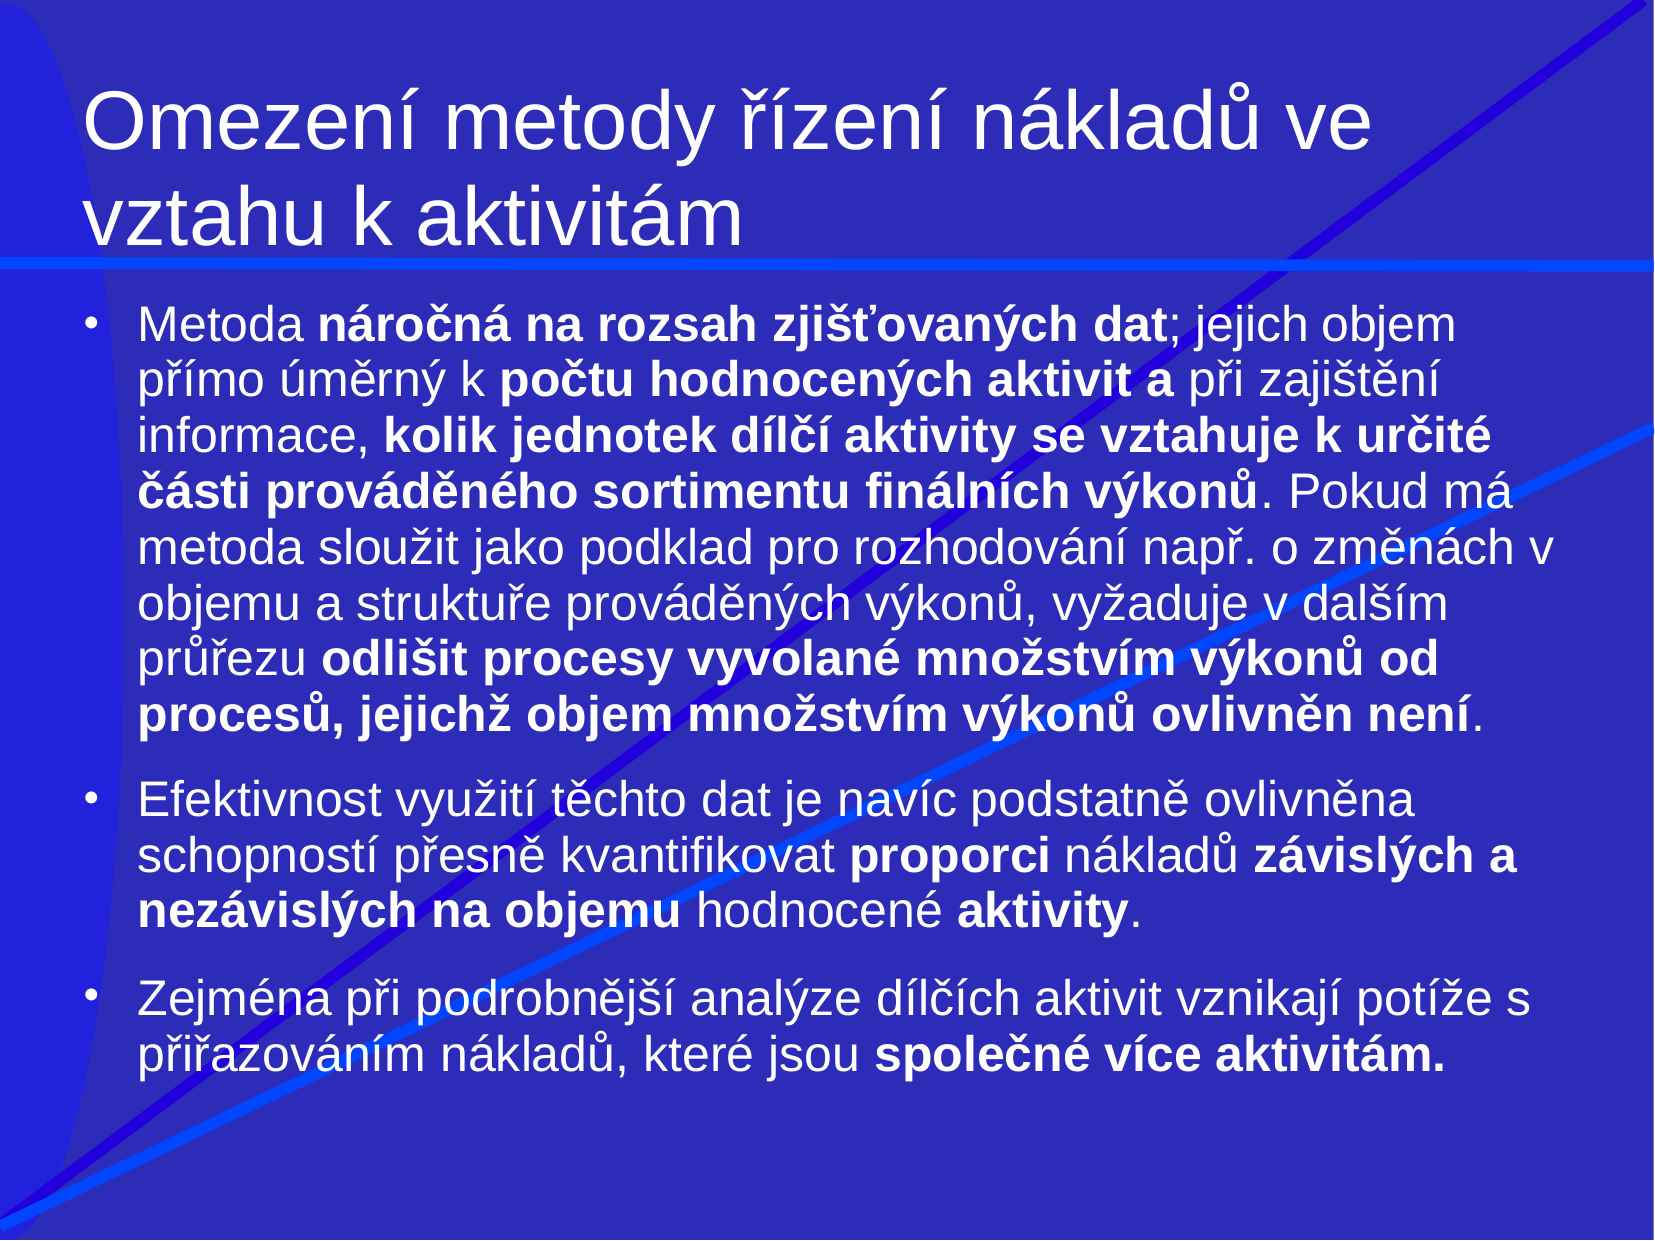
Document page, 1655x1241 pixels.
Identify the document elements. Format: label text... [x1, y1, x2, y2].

text_box Metoda náročná na rozsah zjišťovaných dat; jejich objem přímo úměrný k počtu hodnocených aktivit a při zajištění informace, kolik jednotek dílčí aktivity se vztahuje k určité části prováděného sortimentu finálních výkonů. Pokud má metoda sloužit jako podklad pro rozhodování např. o změnách v objemu a struktuře prováděných výkonů, vyžaduje v dalším průřezu odlišit procesy vyvolané množstvím výkonů od procesů, jejichž objem množstvím výkonů ovlivněn není. Efektivnost využití těchto dat je navíc podstatně ovlivněna schopností přesně kvantifikovat proporci nákladů závislých a nezávislých na objemu hodnocené aktivity. Zejména při podrobnější analýze dílčích aktivit vznikají potíže s přiřazováním nákladů, které jsou společné více aktivitám. [80, 296, 1558, 1082]
title Omezení metody řízení nákladů ve vztahu k aktivitám [80, 69, 1574, 277]
